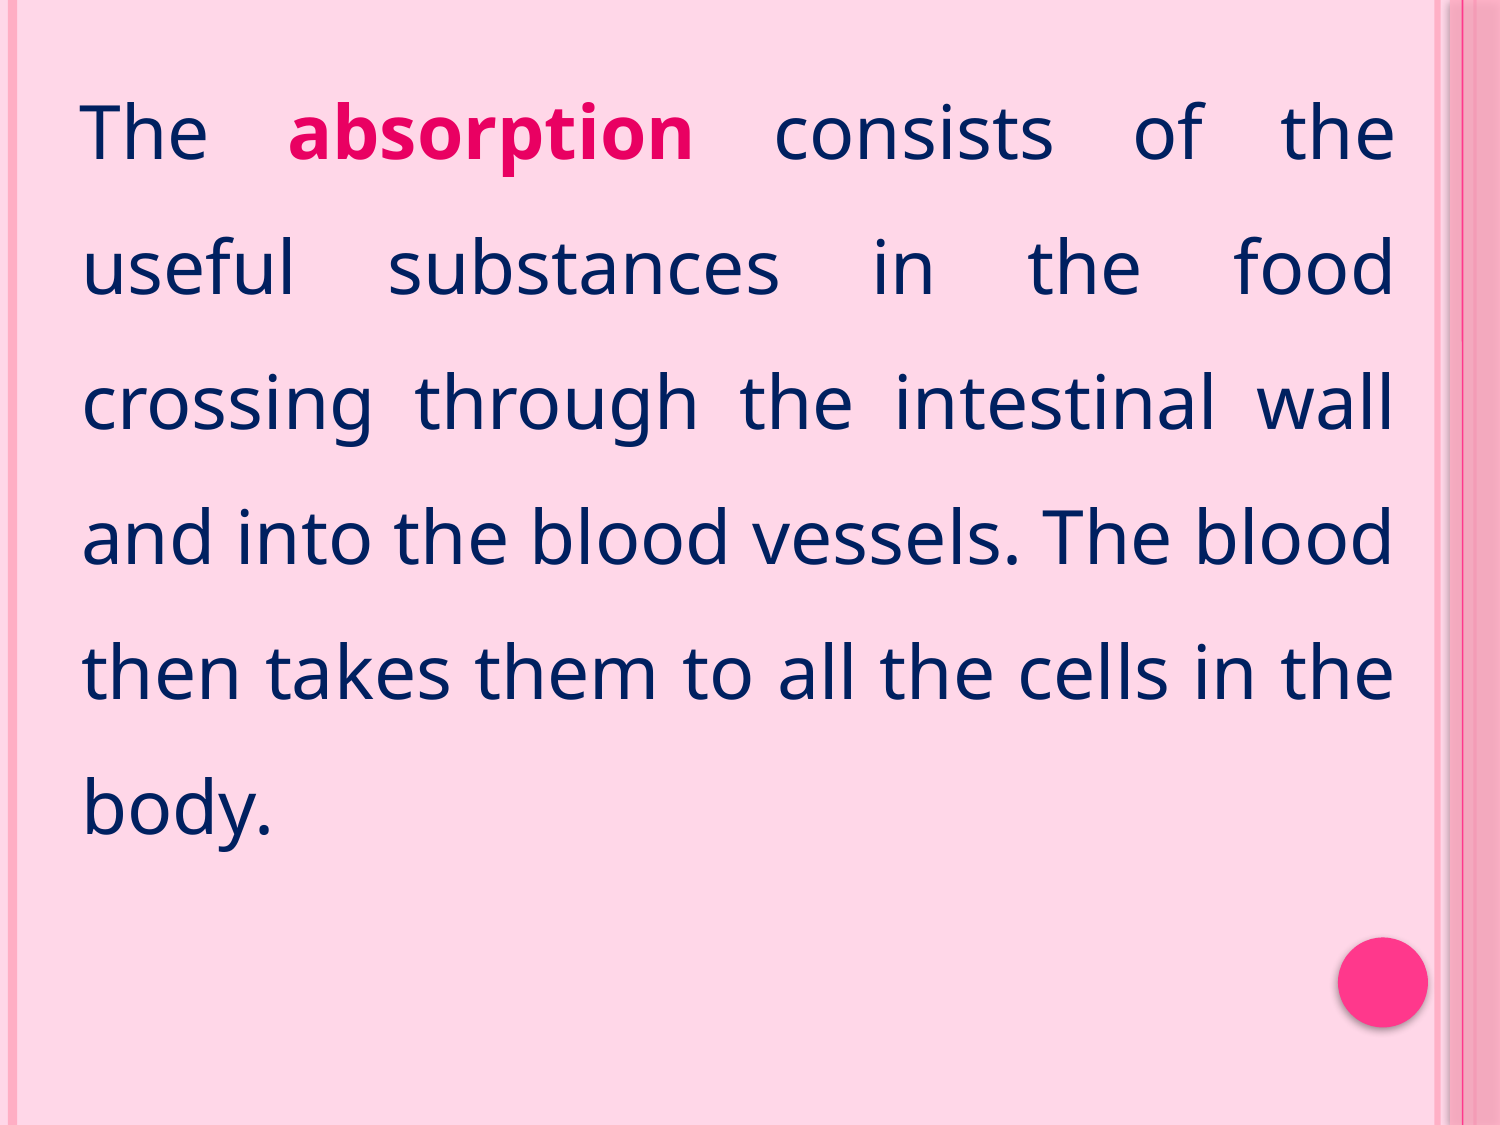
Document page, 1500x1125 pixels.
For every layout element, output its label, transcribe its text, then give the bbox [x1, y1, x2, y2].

list The absorption consists of the useful substances in the food crossing through the intestinal wall and into the blood vessels. The blood then takes them to all the cells in the body. [64, 32, 1412, 1125]
